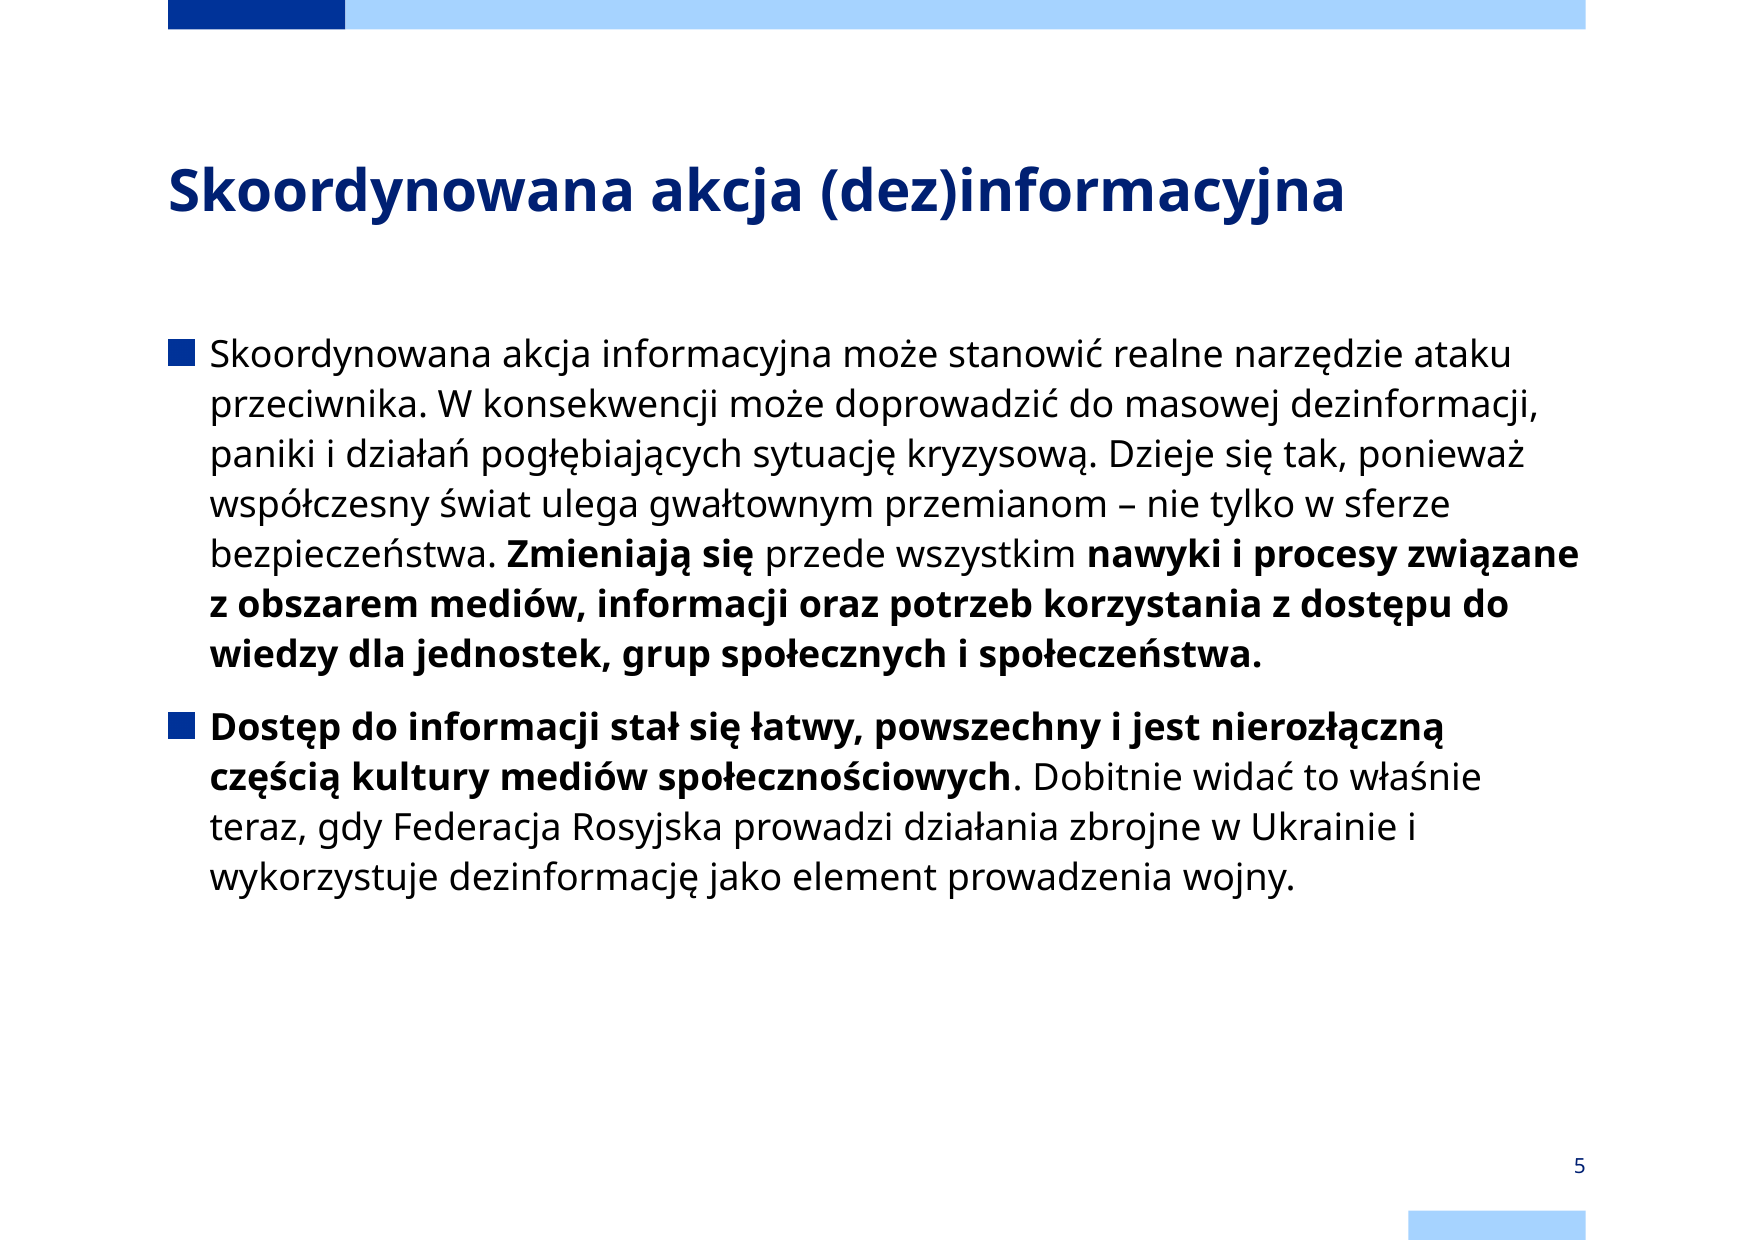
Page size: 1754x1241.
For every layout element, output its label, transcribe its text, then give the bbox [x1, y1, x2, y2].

picture [168, 712, 195, 739]
list Skoordynowana akcja informacyjna może stanowić realne narzędzie ataku przeciwnika. W konsekwencji może doprowadzić do masowej dezinformacji, paniki i działań pogłębiających sytuację kryzysową. Dzieje się tak, ponieważ współczesny świat ulega gwałtownym przemianom – nie tylko w sferze bezpieczeństwa. Zmieniają się przede wszystkim nawyki i procesy związane z obszarem mediów, informacji oraz potrzeb korzystania z dostępu do wiedzy dla jednostek, grup społecznych i społeczeństwa. Dostęp do informacji stał się łatwy, powszechny i jest nierozłączną częścią kultury mediów społecznościowych. Dobitnie widać to właśnie teraz, gdy Federacja Rosyjska prowadzi działania zbrojne w Ukrainie i wykorzystuje dezinformację jako element prowadzenia wojny. [168, 324, 1586, 1093]
slide_number 5 [1408, 1151, 1586, 1182]
picture [168, 339, 195, 366]
title Skoordynowana akcja (dez)informacyjna [168, 147, 1586, 324]
